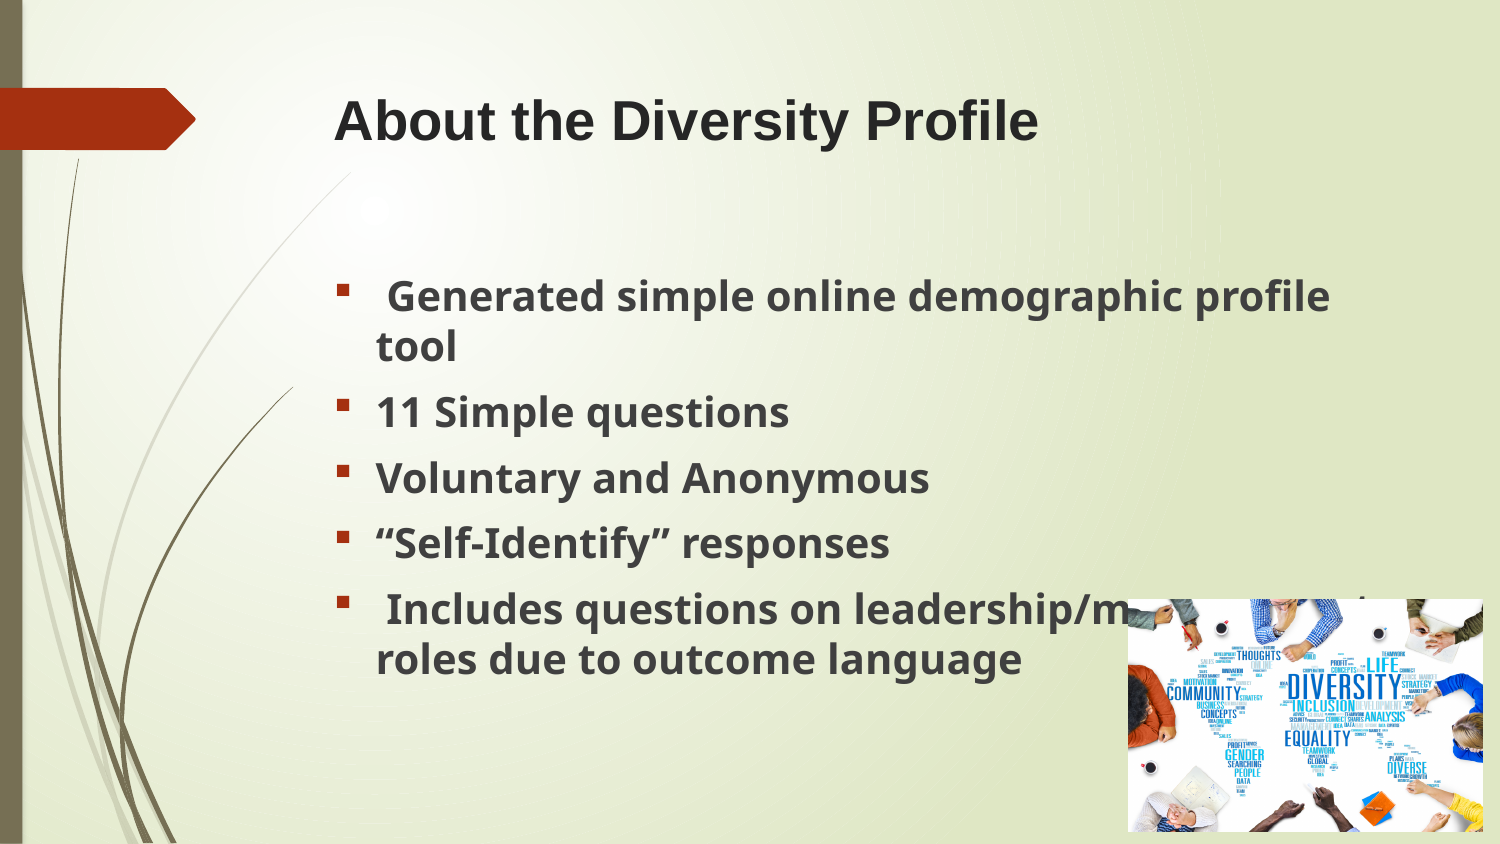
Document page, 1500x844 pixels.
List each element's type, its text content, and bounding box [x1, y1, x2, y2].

title About the Diversity Profile [319, 76, 1416, 235]
picture [1128, 599, 1484, 832]
list Generated simple online demographic profile tool 11 Simple questions Voluntary and Anonymous “Self-Identify” responses Includes questions on leadership/management roles due to outcome language [318, 262, 1416, 728]
